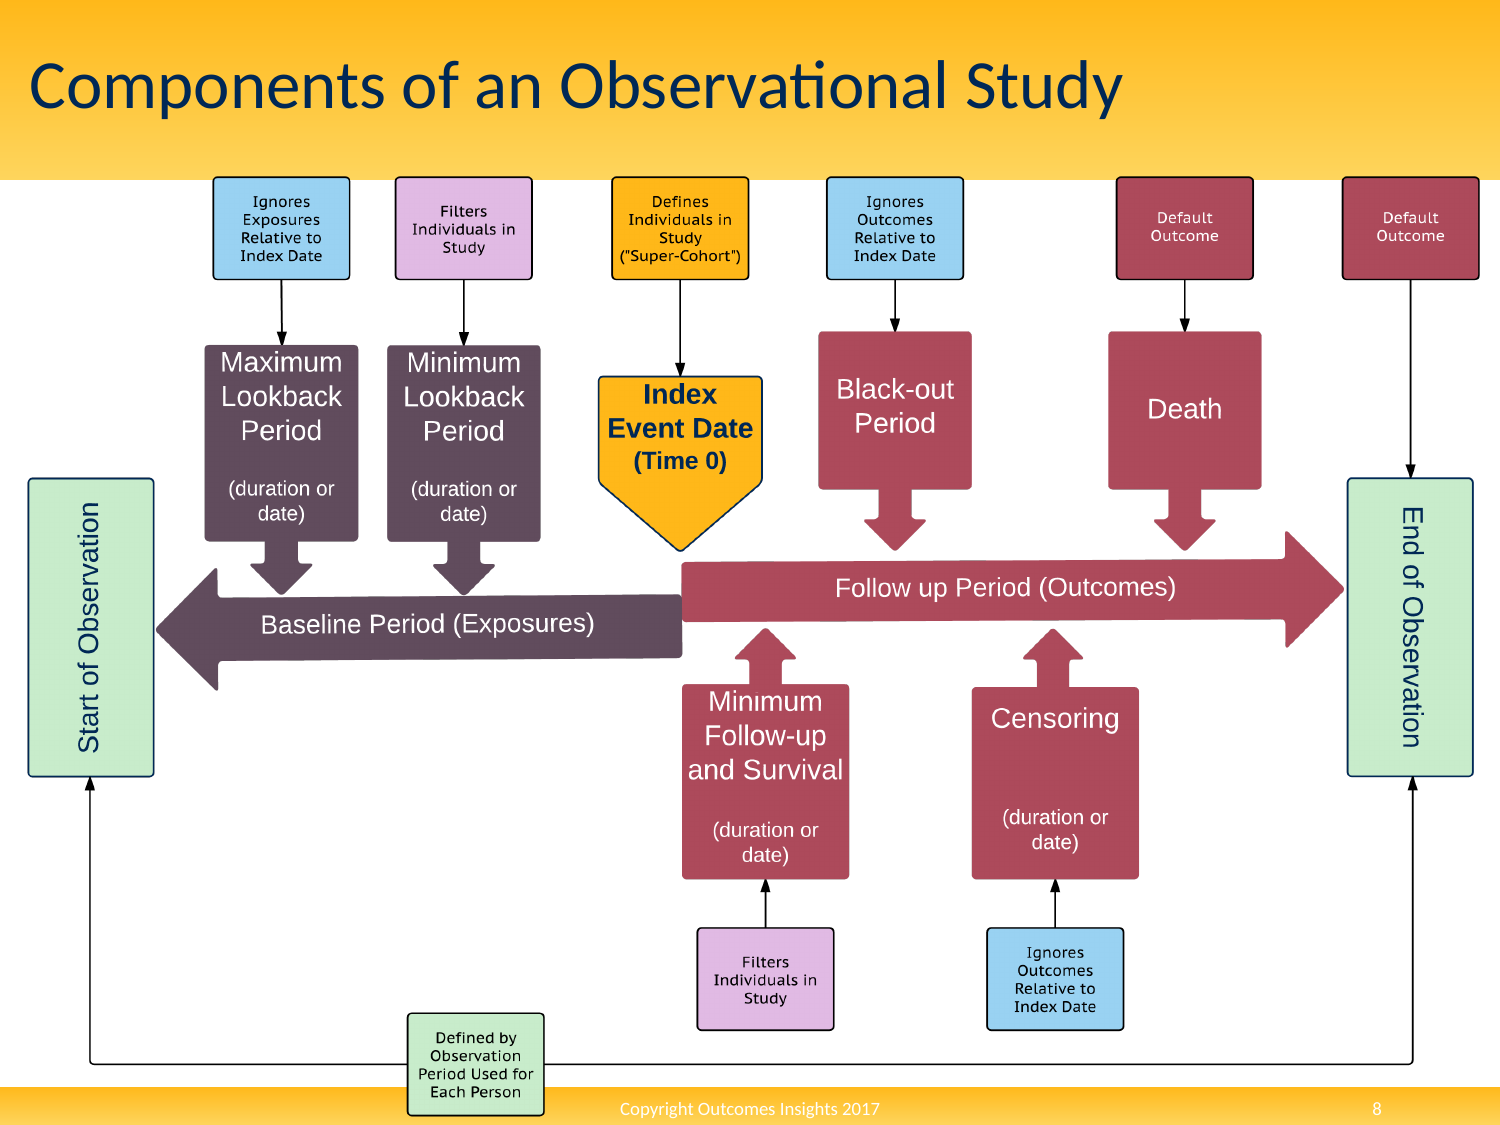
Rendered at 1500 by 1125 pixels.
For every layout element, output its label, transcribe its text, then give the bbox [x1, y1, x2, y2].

picture [0, 162, 1500, 1125]
title Components of an Observational Study [14, 41, 1309, 132]
